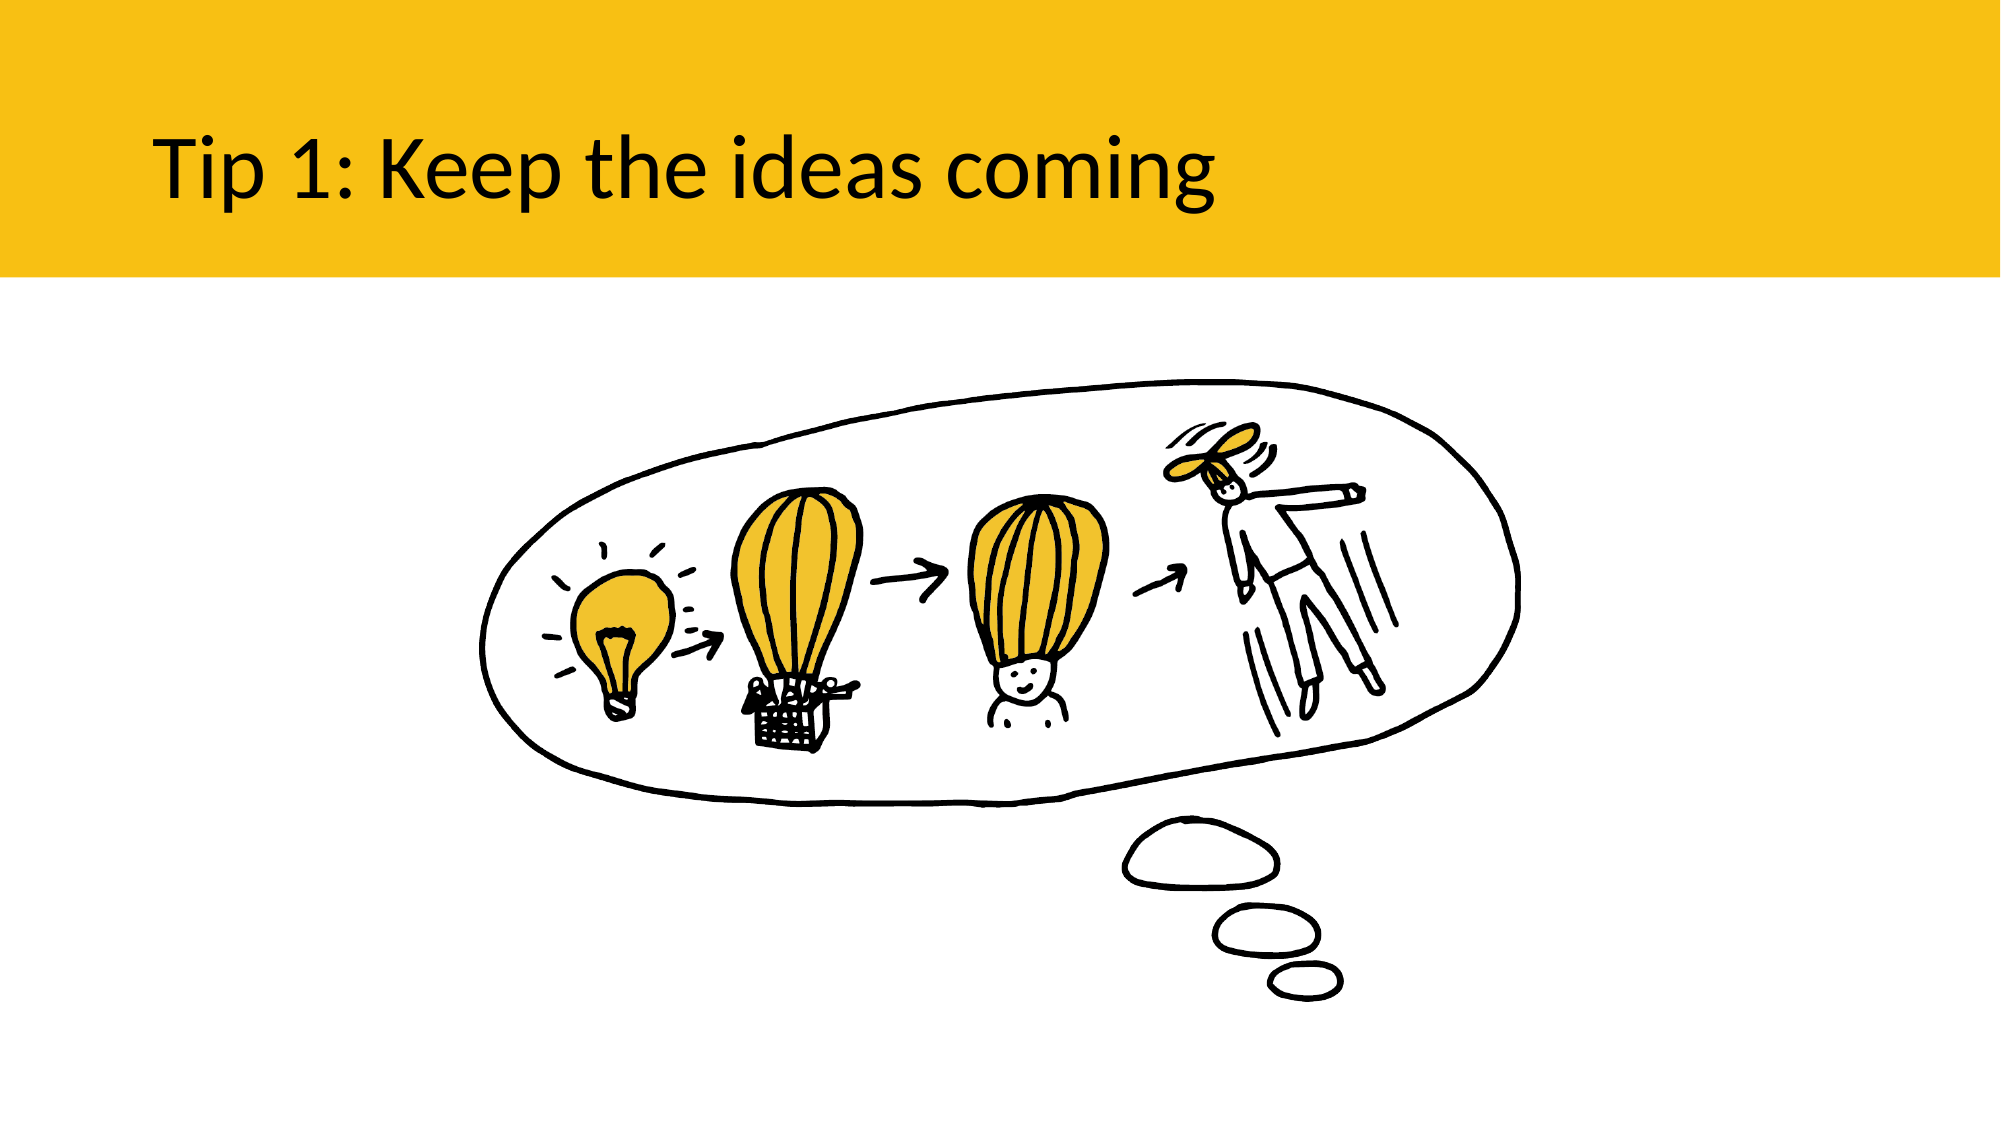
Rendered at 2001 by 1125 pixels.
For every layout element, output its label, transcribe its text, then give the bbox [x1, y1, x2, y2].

title Tip 1: Keep the ideas coming [137, 59, 1863, 278]
picture [479, 379, 1521, 1003]
